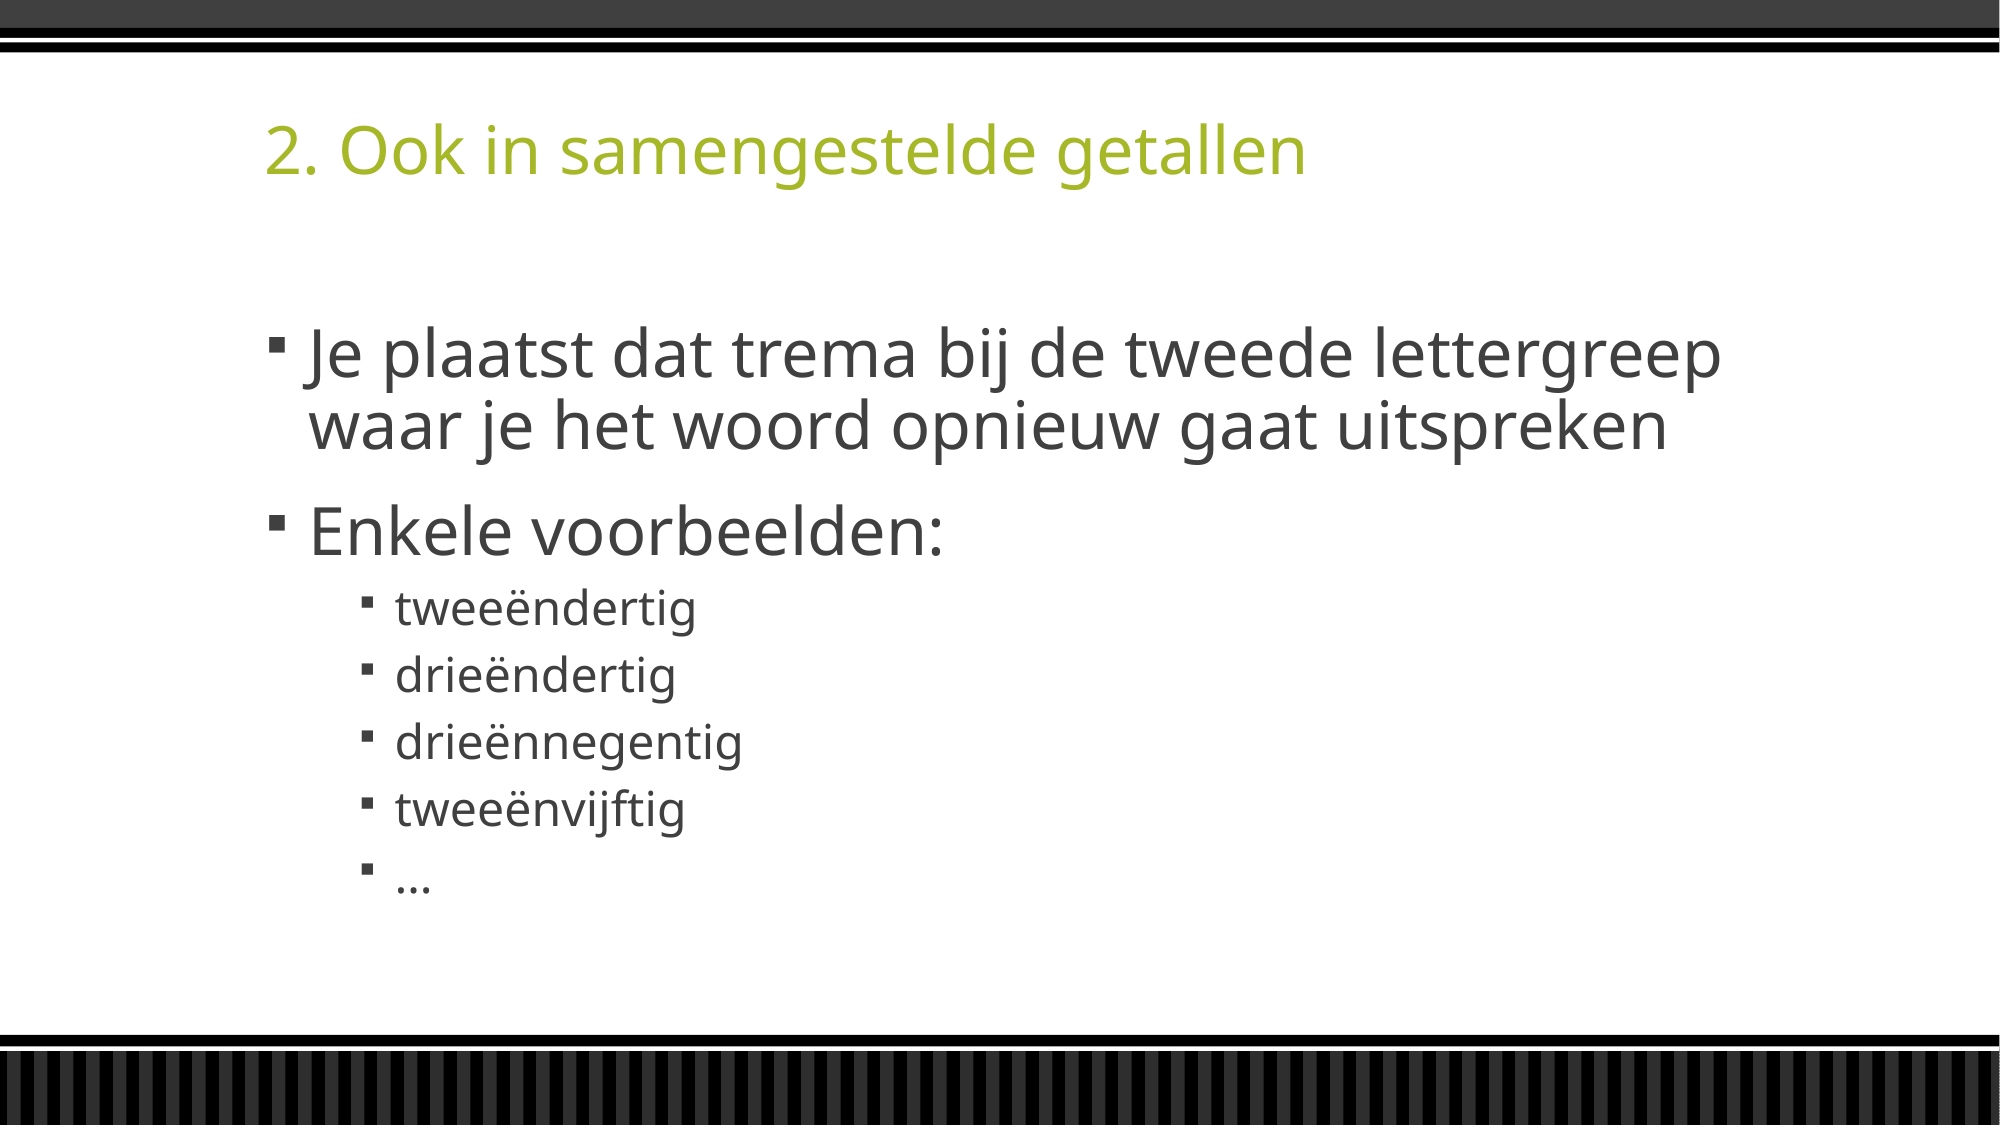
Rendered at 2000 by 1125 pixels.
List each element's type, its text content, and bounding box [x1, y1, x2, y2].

list Je plaatst dat trema bij de tweede lettergreep waar je het woord opnieuw gaat uitspreken Enkele voorbeelden: tweeëndertig drieëndertig drieënnegentig tweeënvijftig … [249, 312, 1750, 988]
title 2. Ook in samengestelde getallen [249, 99, 1750, 197]
